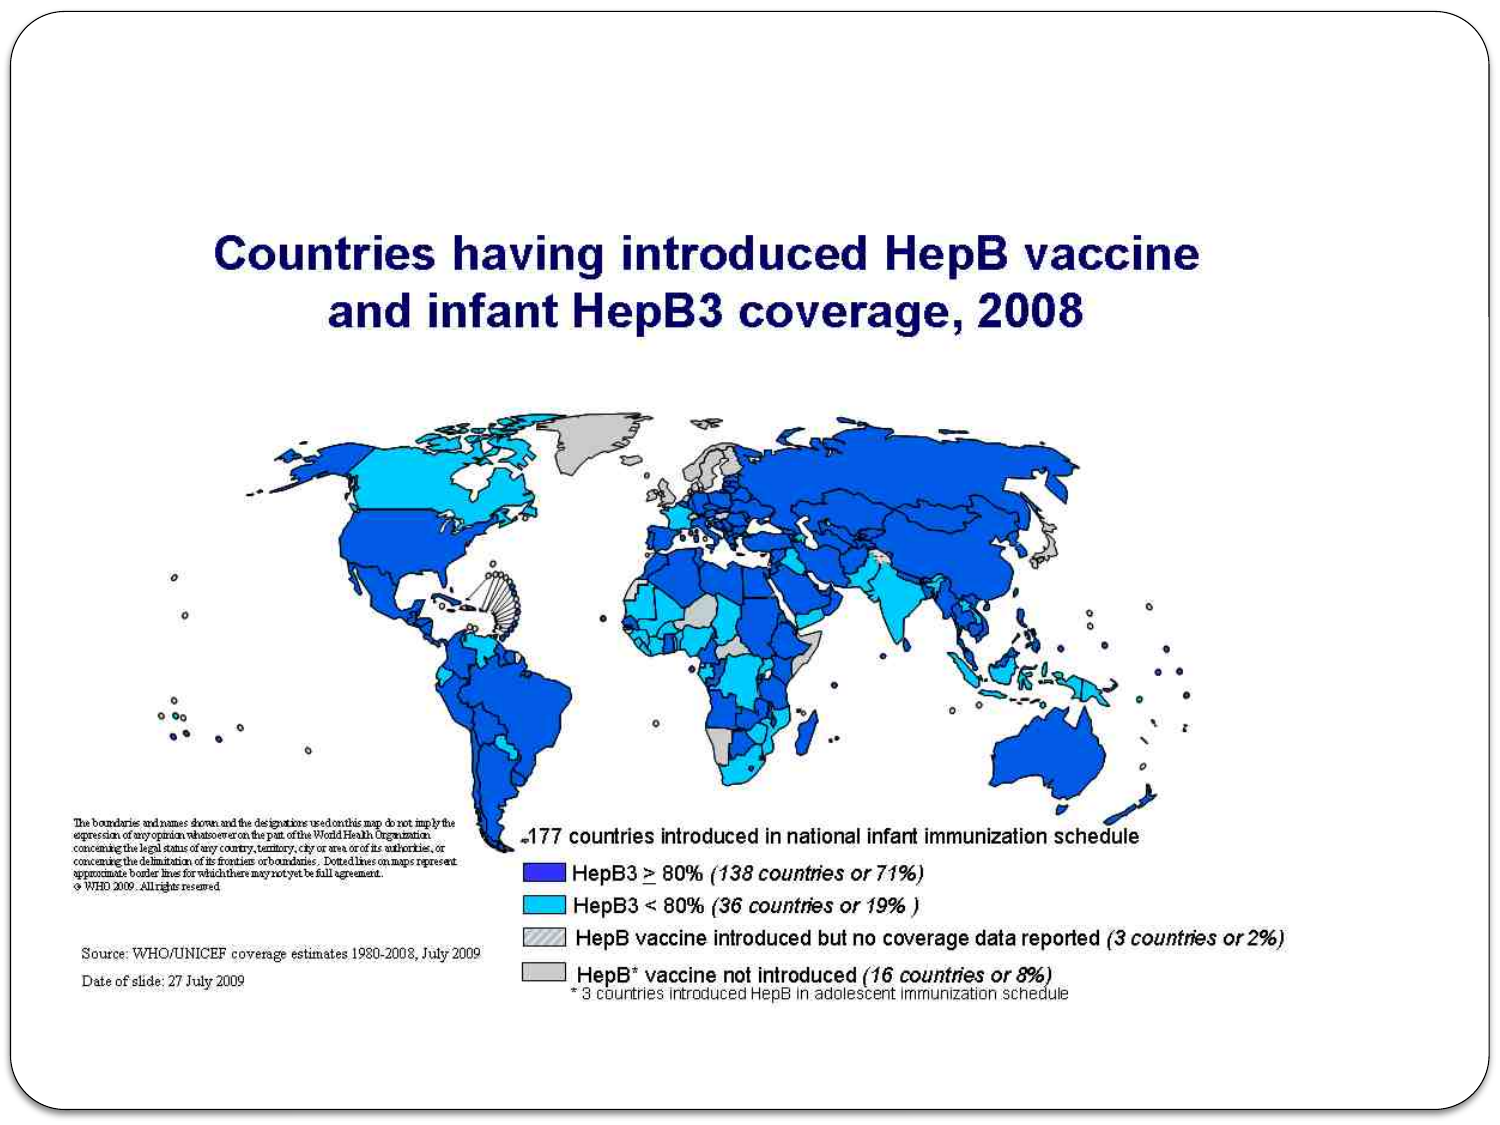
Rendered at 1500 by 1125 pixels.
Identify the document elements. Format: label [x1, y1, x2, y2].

list [62, 216, 1413, 1009]
